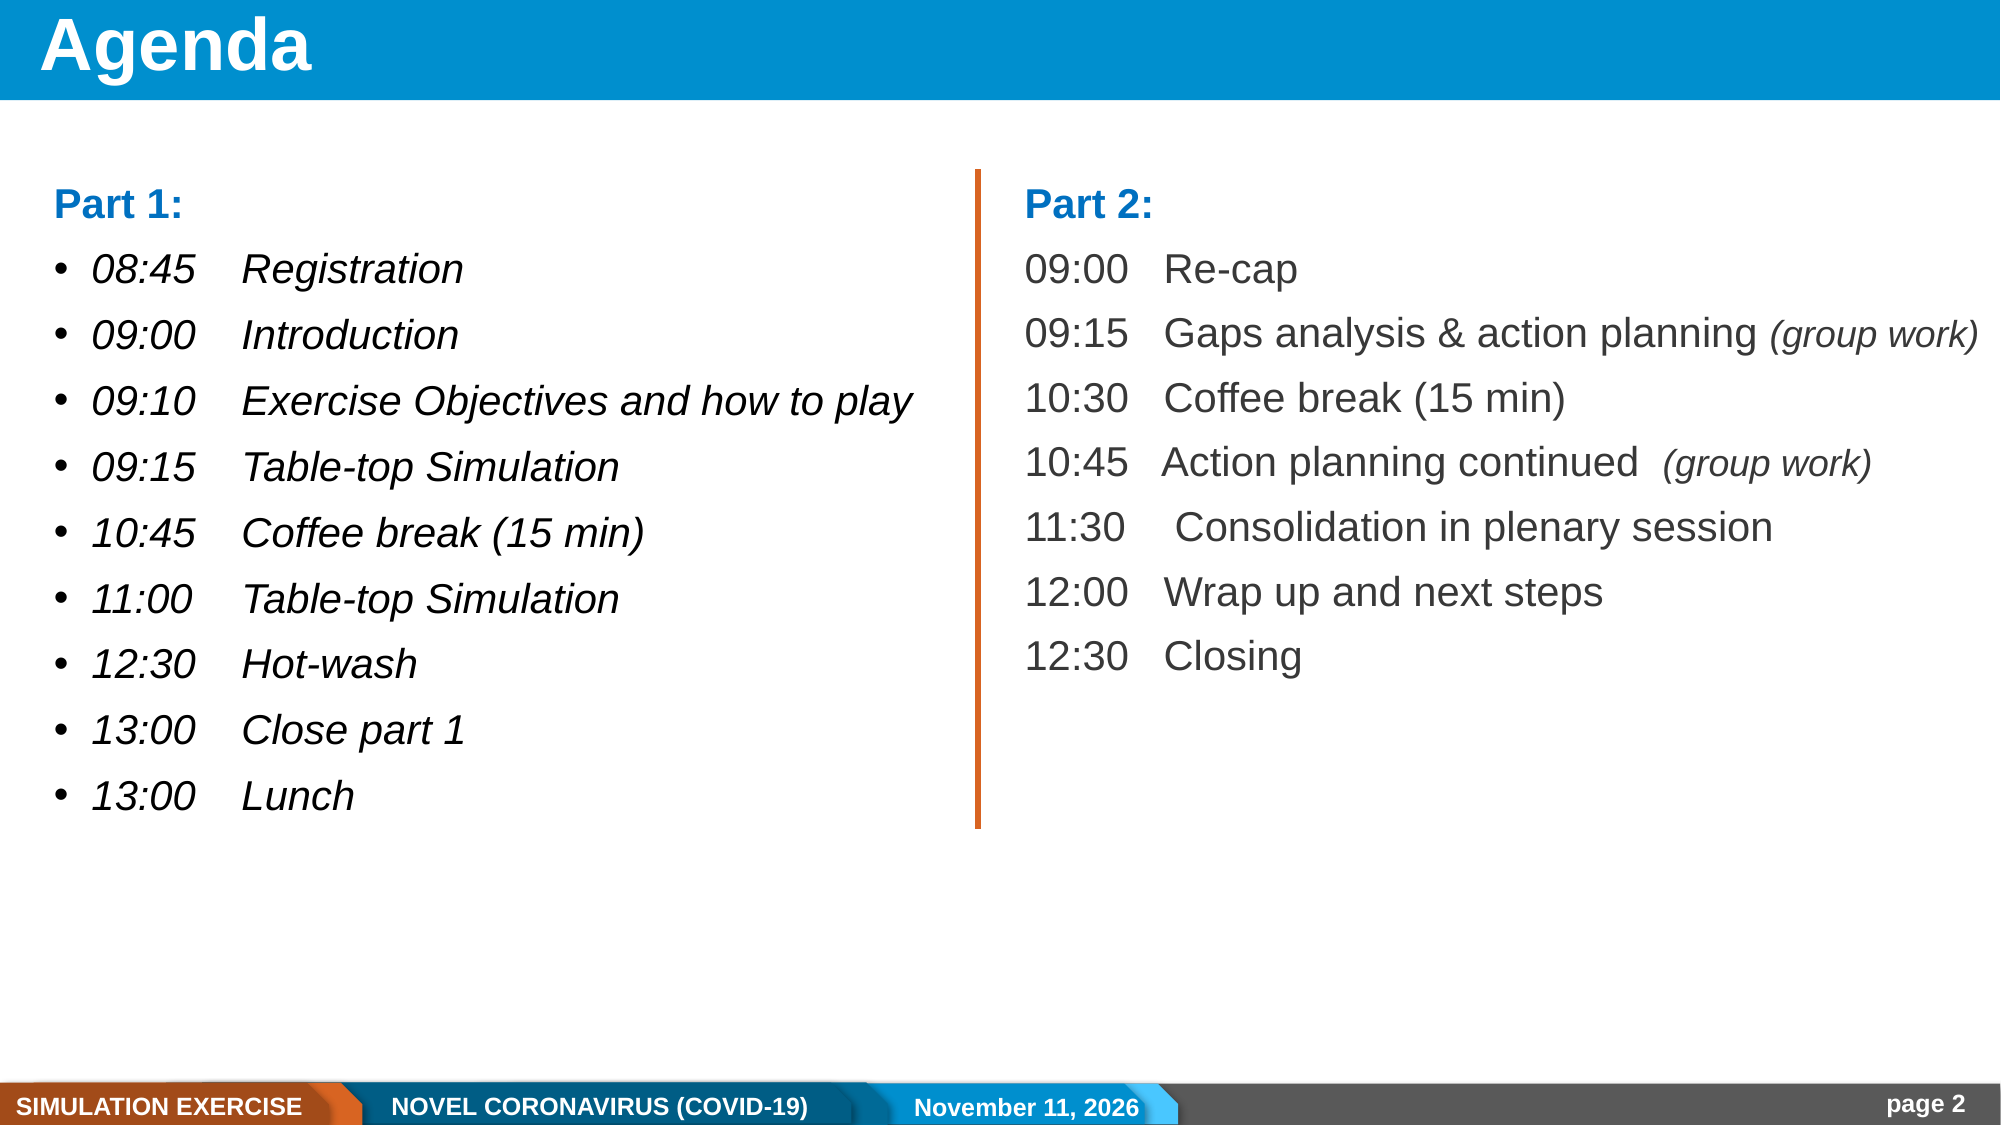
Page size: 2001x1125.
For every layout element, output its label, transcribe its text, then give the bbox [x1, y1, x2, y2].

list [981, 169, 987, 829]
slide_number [899, 1076, 1518, 1125]
list Part 1: 08:45 Registration 09:00 Introduction 09:10 Exercise Objectives and how to play 09:15 Table-top Simulation 10:45 Coffee break (15 min) 11:00 Table-top Simulation 12:30 Hot-wash 13:00 Close part 1 13:00 Lunch [38, 169, 975, 829]
text_box Part 2: 09:00 Re-cap 09:15 Gaps analysis & action planning (group work) 10:30 Coffee break (15 min) 10:45 Action planning continued (group work) 11:30 Consolidation in plenary session 12:00 Wrap up and next steps 12:30 Closing [1009, 169, 2000, 737]
title Agenda [25, 0, 1750, 94]
